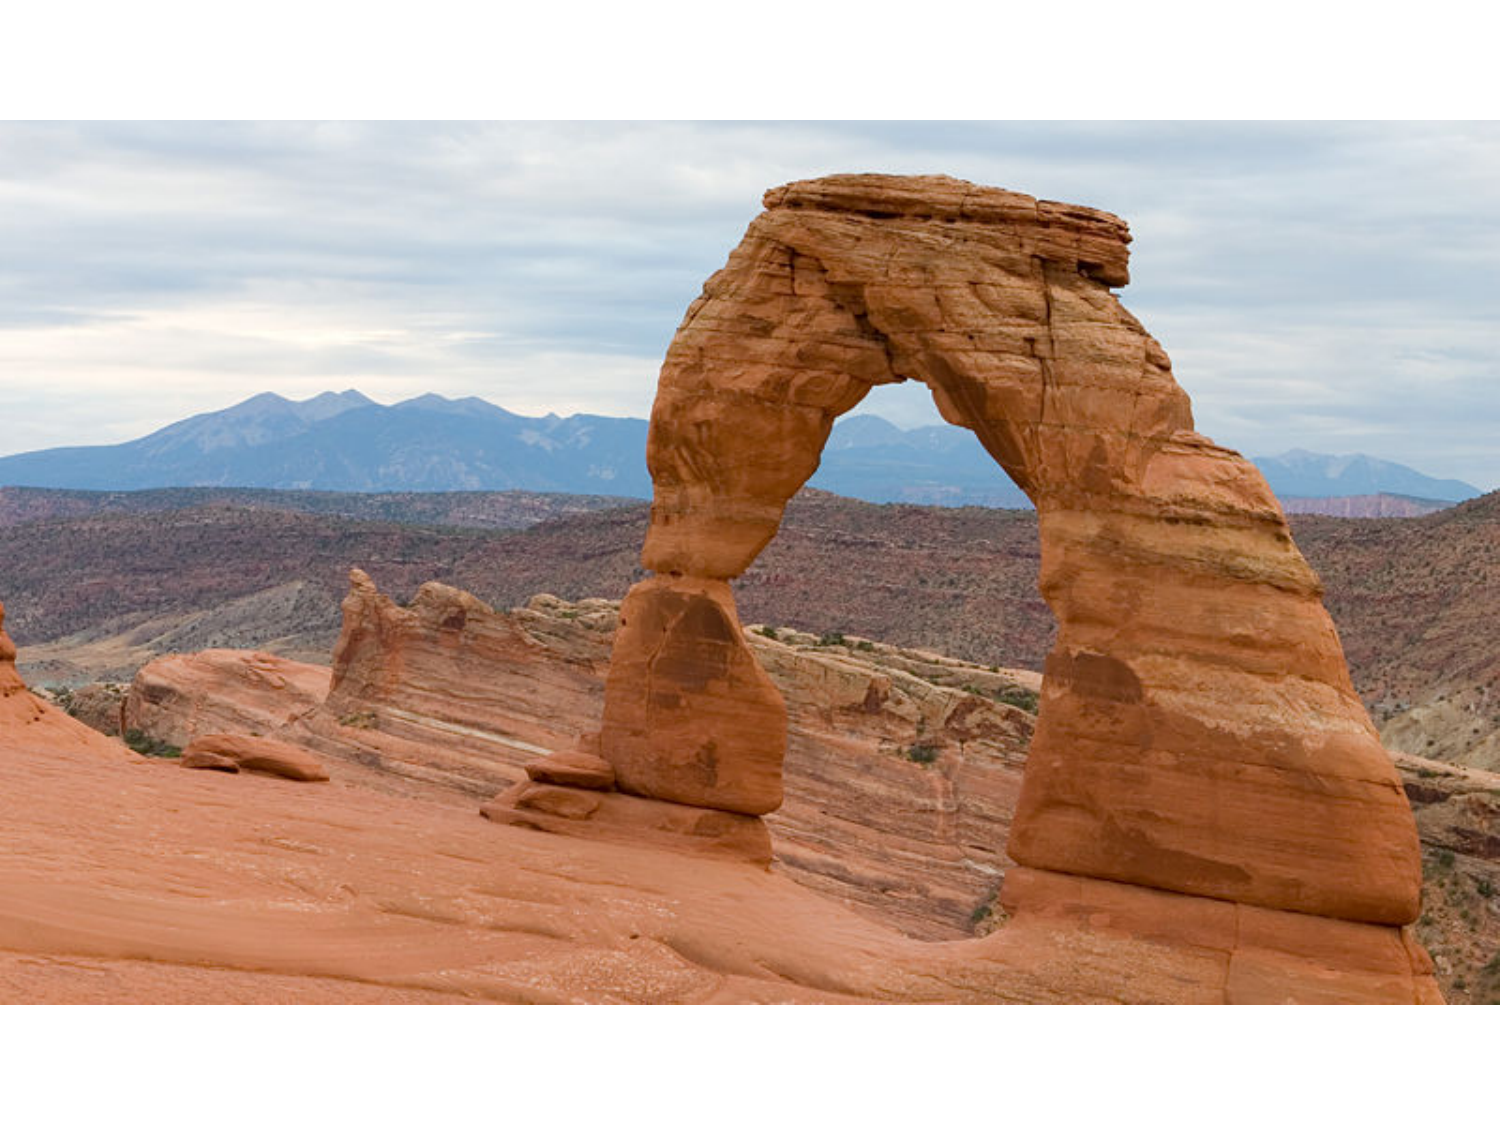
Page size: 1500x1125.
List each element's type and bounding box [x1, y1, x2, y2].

picture [0, 119, 1500, 1006]
